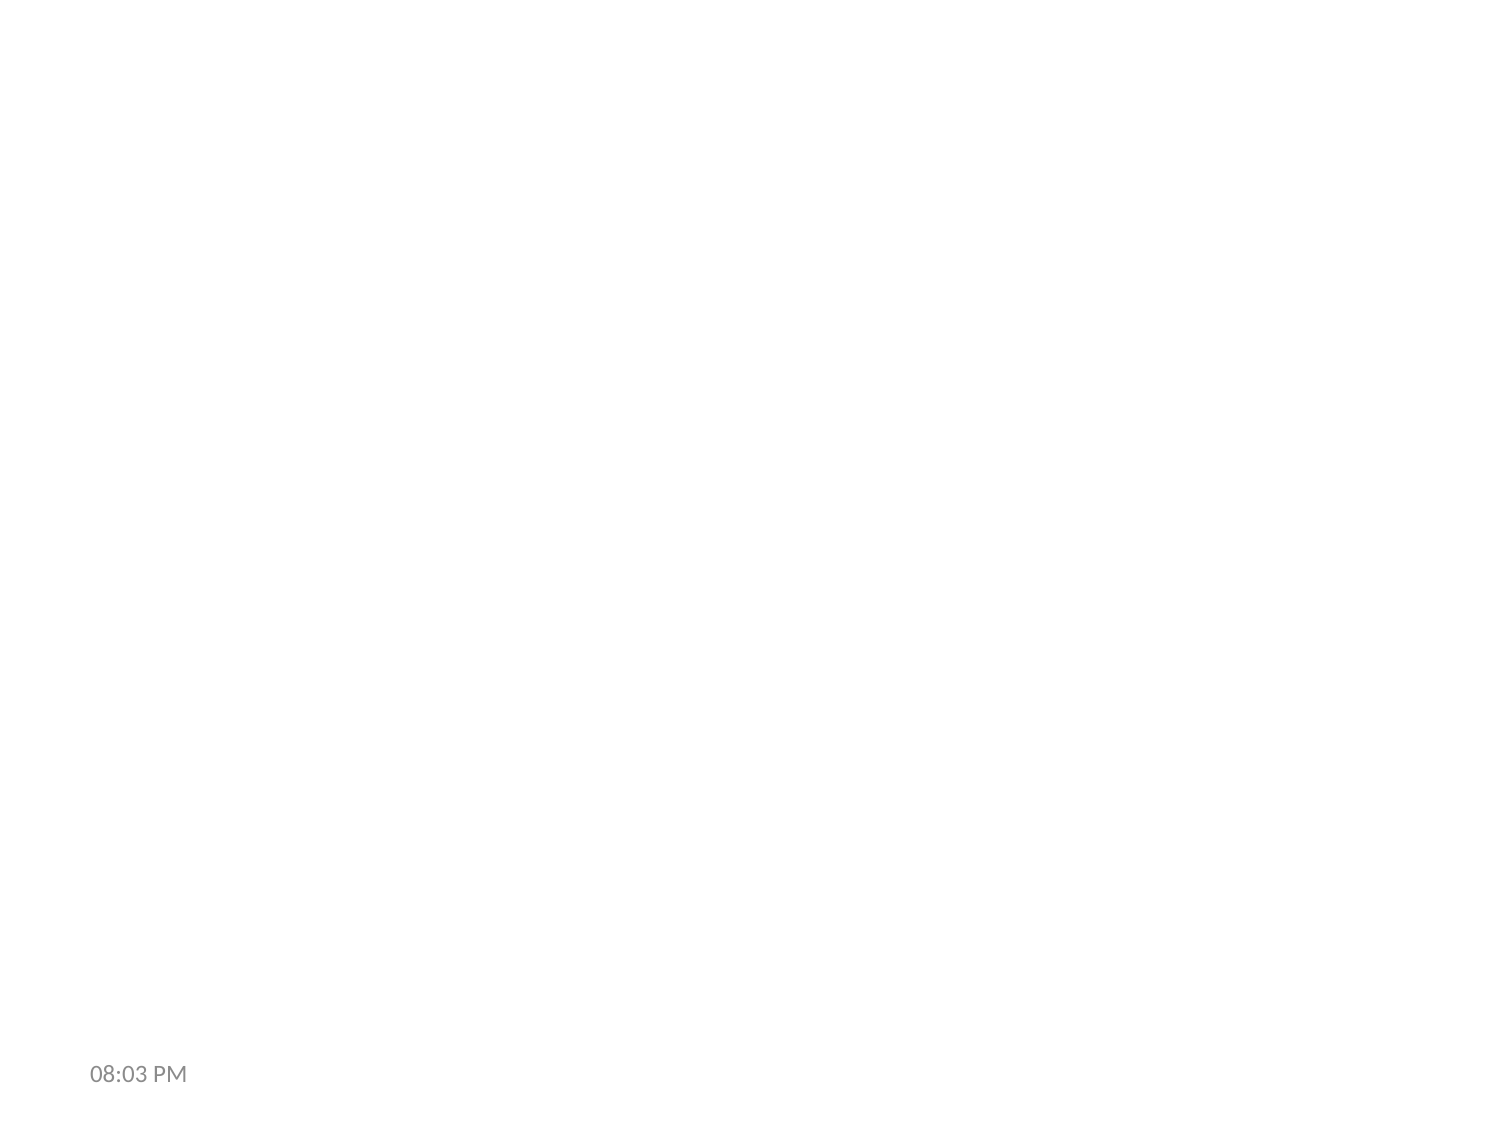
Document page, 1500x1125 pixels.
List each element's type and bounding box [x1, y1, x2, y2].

slide_number [75, 1042, 425, 1103]
